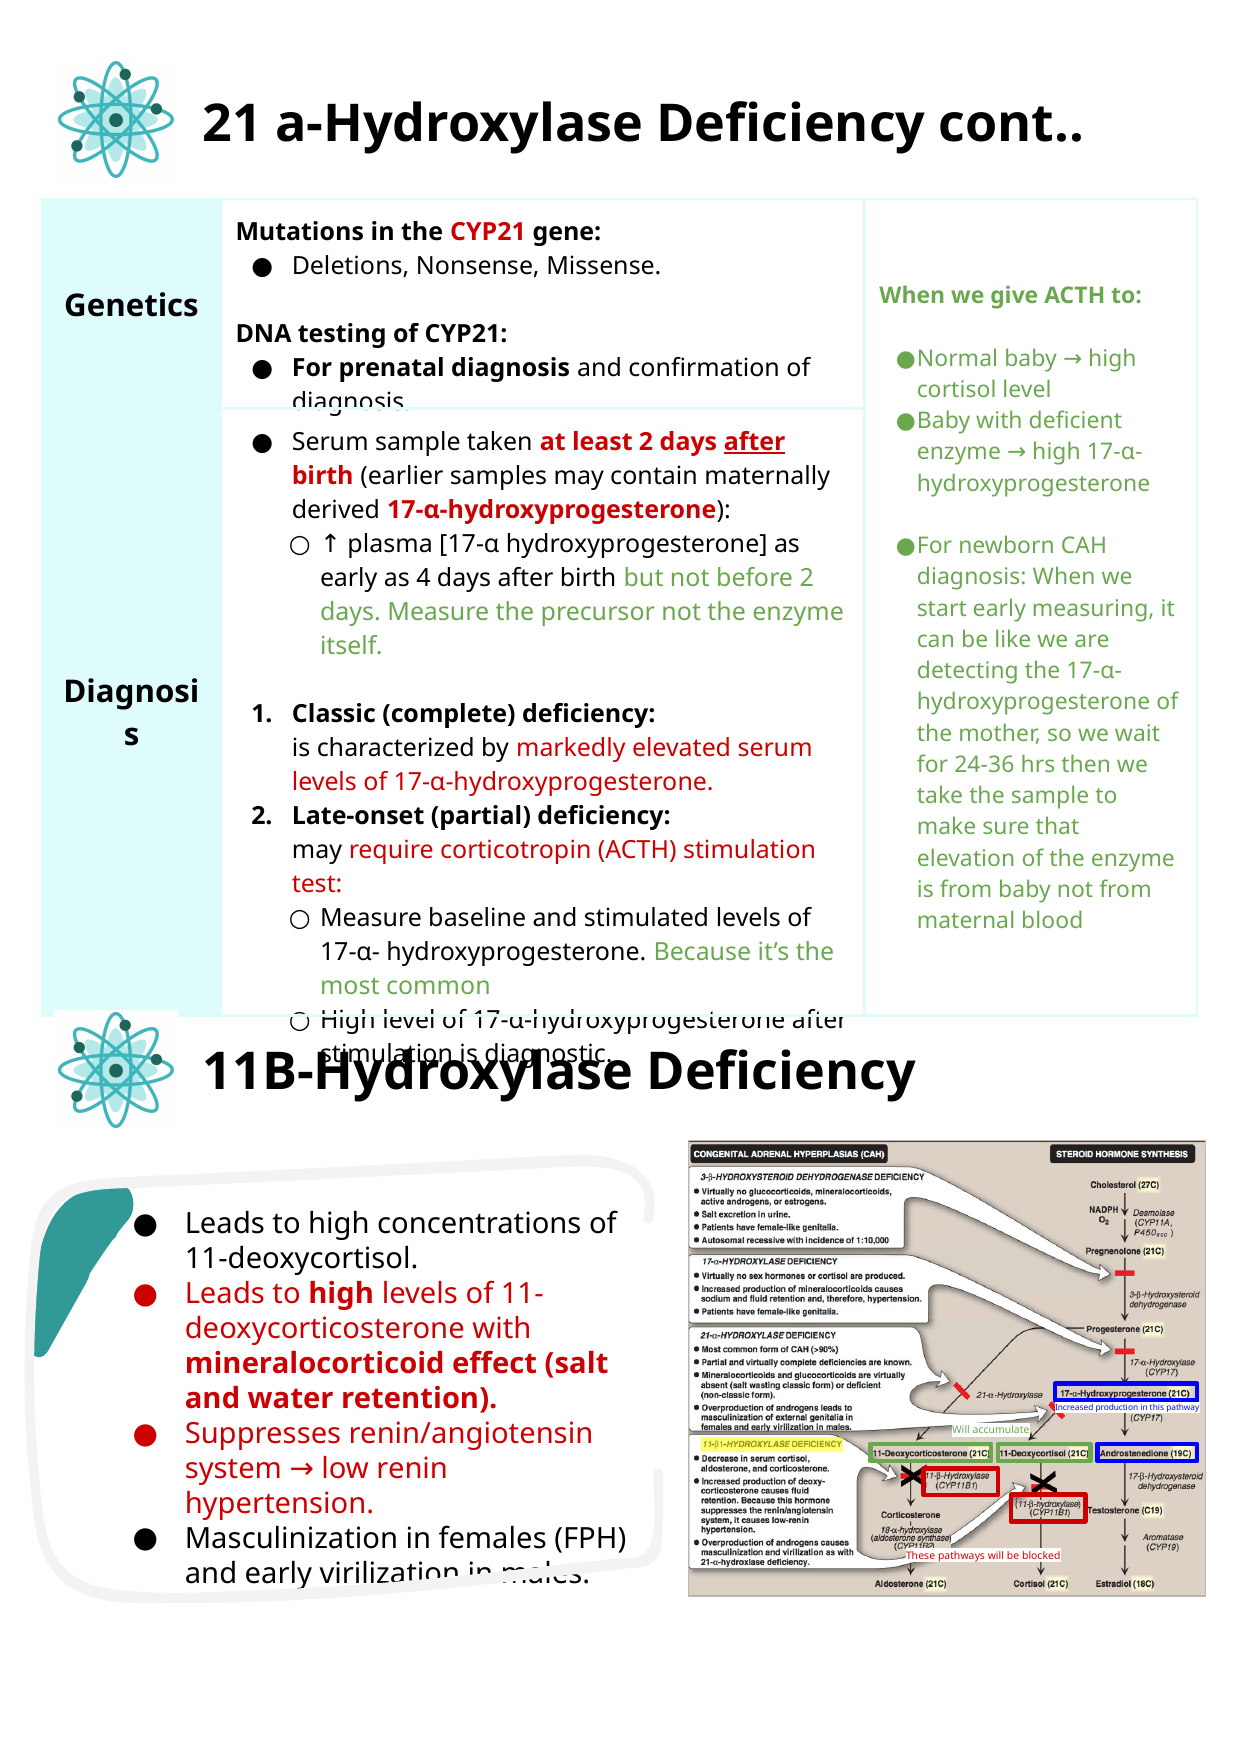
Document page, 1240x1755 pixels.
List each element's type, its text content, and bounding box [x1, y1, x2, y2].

table_header When we give ACTH to: Normal baby → high cortisol level Baby with deficient enzyme → high 17-α-hydroxyprogesterone For newborn CAH diagnosis: When we start early measuring, it can be like we are detecting the 17-α-hydroxyprogesterone of the mother, so we wait for 24-36 hrs then we take the sample to make sure that elevation of the enzyme is from baby not from maternal blood [866, 200, 1196, 1014]
picture [54, 59, 179, 183]
table_header Mutations in the CYP21 gene: Deletions, Nonsense, Missense. DNA testing of CYP21: For prenatal diagnosis and confirmation of diagnosis. [222, 200, 863, 407]
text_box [4, 1115, 690, 1641]
text_box 21 a-Hydroxylase Deficiency cont.. [187, 74, 1143, 167]
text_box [693, 1140, 1215, 1596]
table_cell Diagnosis [44, 410, 219, 1014]
text_box 11B-Hydroxylase Deficiency [187, 1022, 1161, 1115]
table_cell Serum sample taken at least 2 days after birth (earlier samples may contain maternally derived 17-α-hydroxyprogesterone): ↑ plasma [17-α hydroxyprogesterone] as early as 4 days after birth but not before 2 days. Measure the precursor not the enzyme itself. Classic (complete) deficiency: is characterized by markedly elevated serum levels of 17-α-hydroxyprogesterone. Late-onset (partial) deficiency: may require corticotropin (ACTH) stimulation test: Measure baseline and stimulated levels of 17-α- hydroxyprogesterone. Because it’s the most common High level of 17-α-hydroxyprogesterone after stimulation is diagnostic. [222, 410, 863, 1014]
picture [54, 1010, 179, 1115]
table_header Genetics [44, 200, 219, 407]
